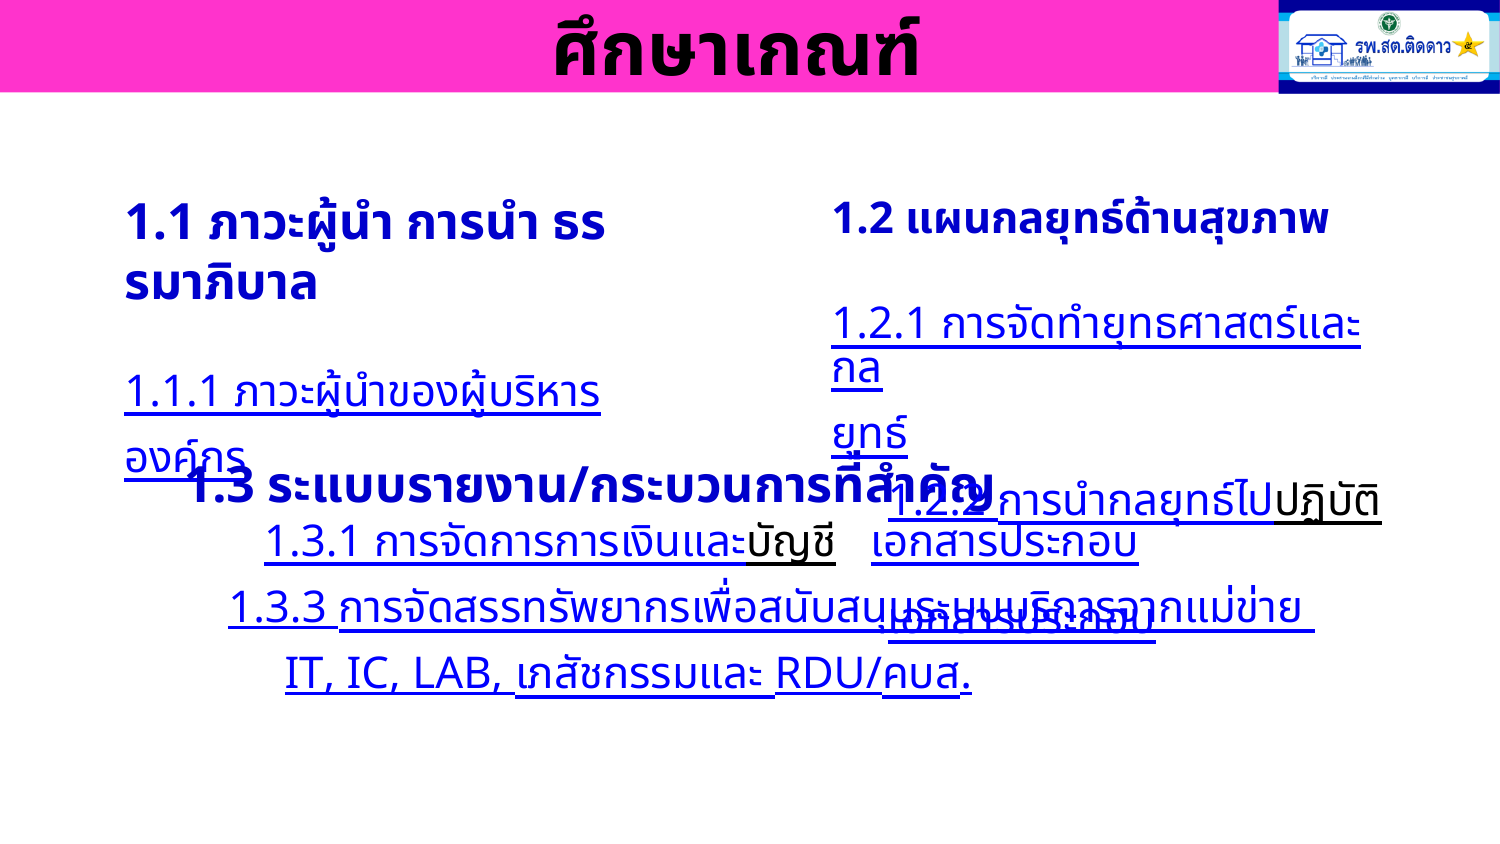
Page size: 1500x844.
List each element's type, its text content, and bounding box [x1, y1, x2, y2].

text_box 1.3 ระแบบรายงาน/กระบวนการที่สำคัญ 1.3.1 การจัดการการเงินและบัญชี เอกสารประกอบ 1.3.3 การจัดสรรทรัพยากรเพื่อสนับสนุนระบบบริการจากแม่ข่าย IT, IC, LAB, เภสัชกรรมและ RDU/คบส. [157, 445, 1331, 719]
text_box 1.1 ภาวะผู้นำ การนำ ธรรมาภิบาล 1.1.1 ภาวะผู้นำของผู้บริหารองค์กร [109, 182, 695, 555]
text_box 1.2 แผนกลยุทธ์ด้านสุขภาพ 1.2.1 การจัดทำยุทธศาสตร์และกลยุทธ์ 1.2.2 การนำกลยุทธ์ไปปฏิบัติ เอกสารประกอบ [816, 182, 1397, 620]
picture [1278, 0, 1500, 94]
text_box ศึกษาเกณฑ์ [195, 0, 1276, 97]
text_box [0, 0, 195, 93]
